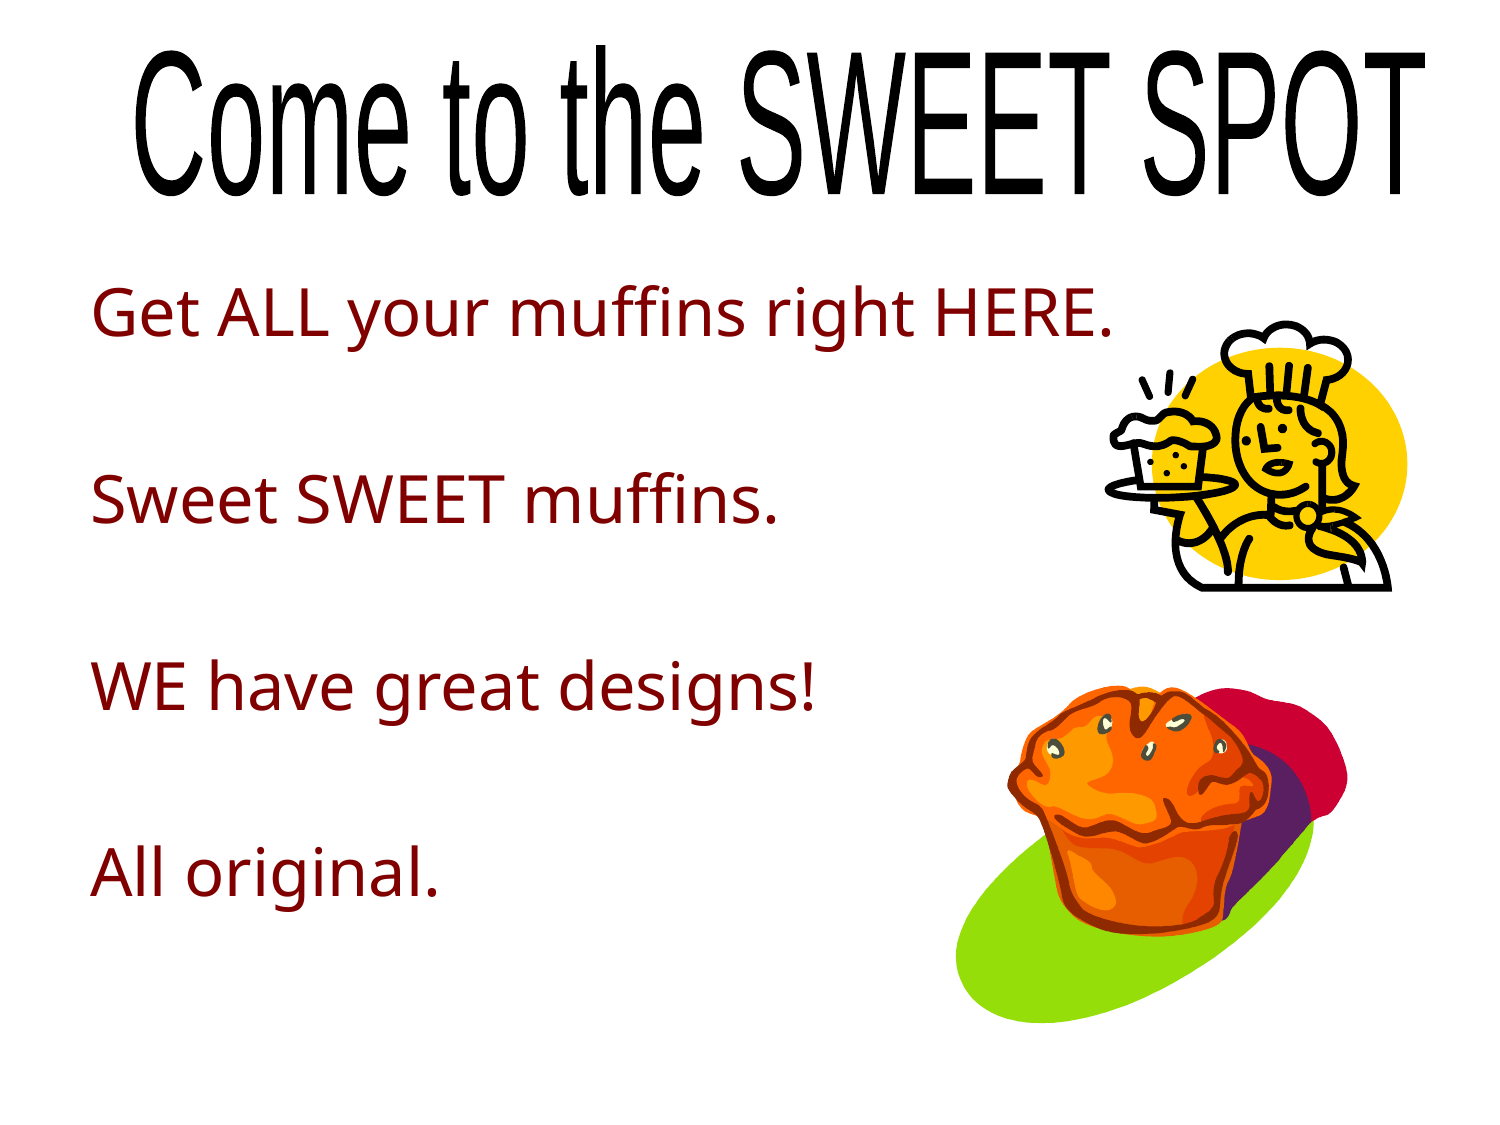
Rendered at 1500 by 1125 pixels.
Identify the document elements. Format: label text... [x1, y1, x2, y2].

picture [950, 680, 1353, 1029]
picture [1104, 320, 1408, 592]
list Get ALL your muffins right HERE. Sweet SWEET muffins. WE have great designs! All original. [74, 262, 1426, 1006]
